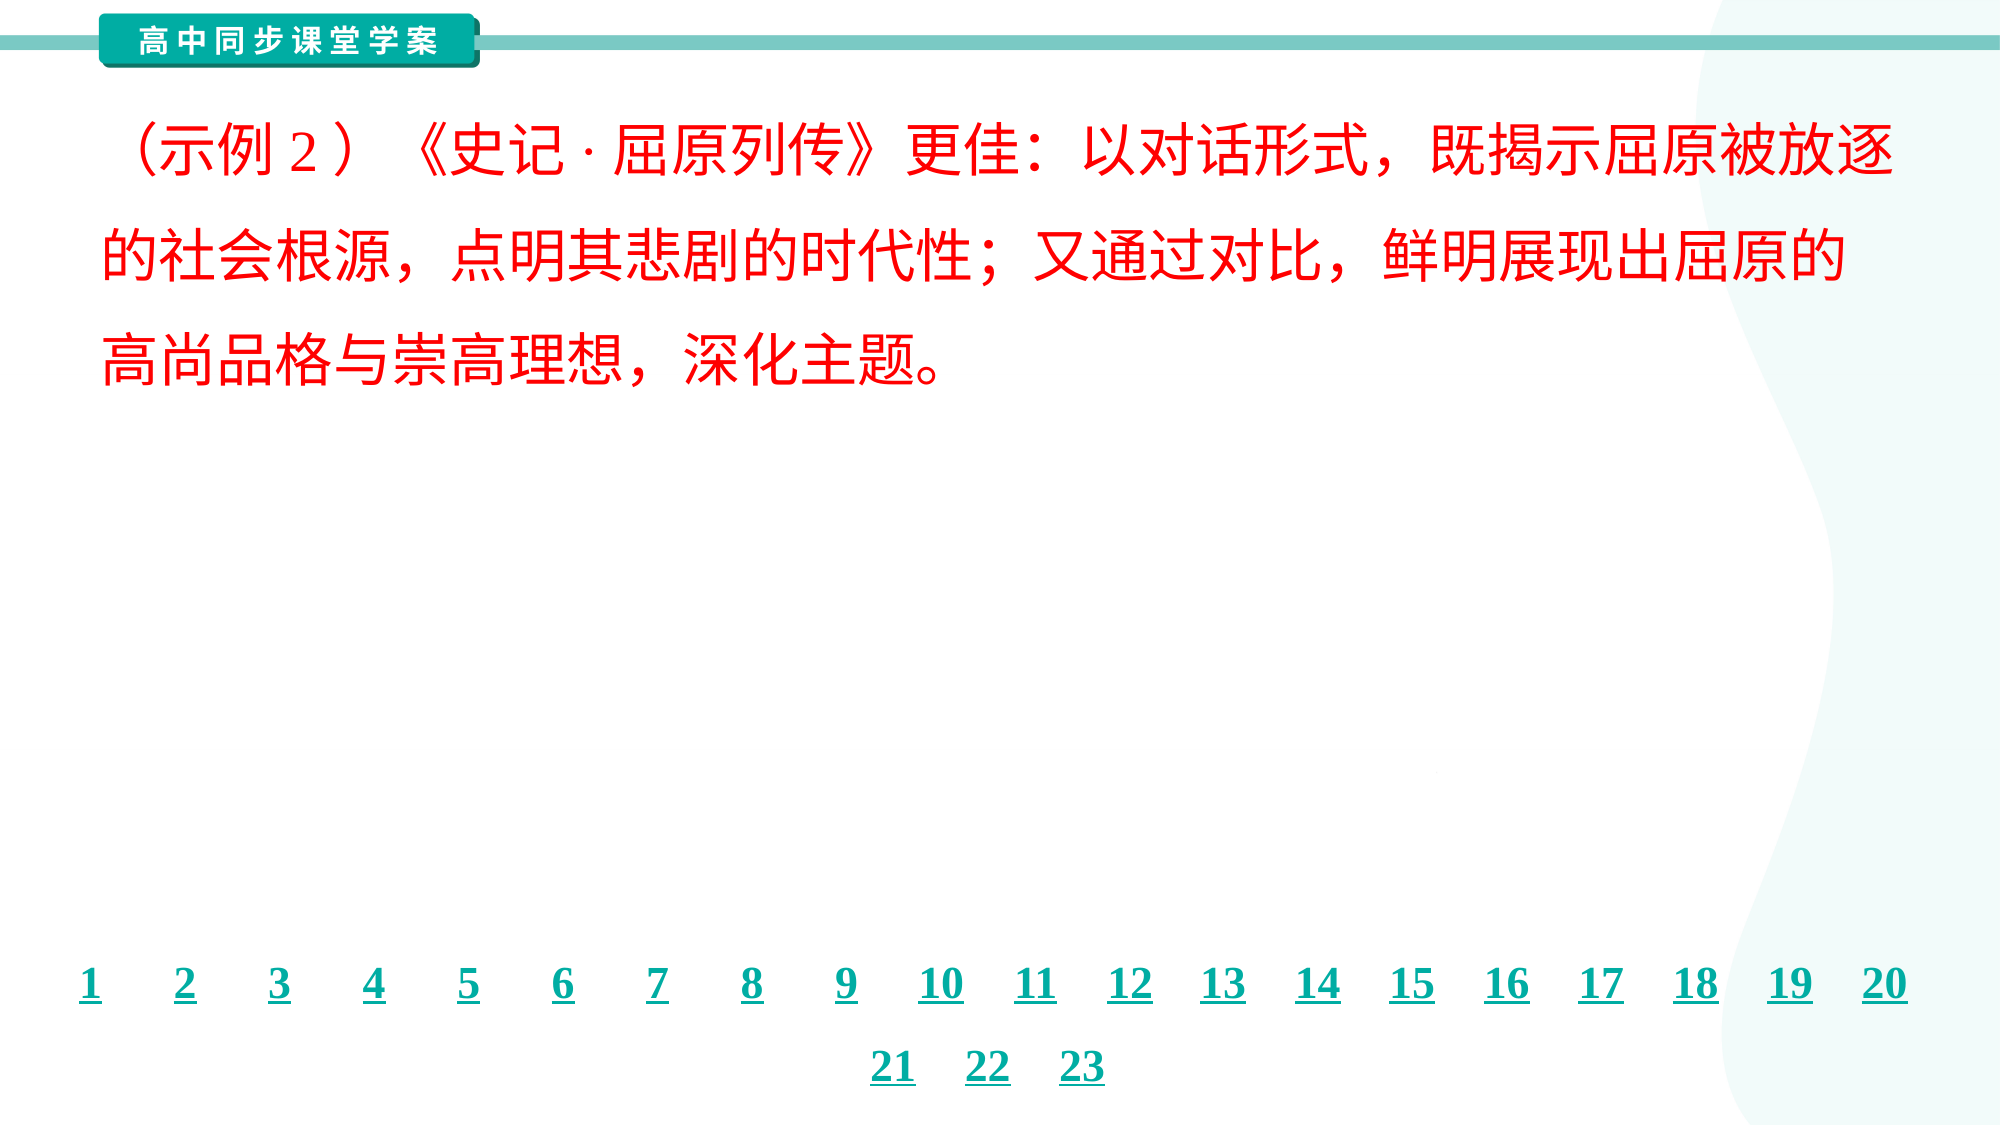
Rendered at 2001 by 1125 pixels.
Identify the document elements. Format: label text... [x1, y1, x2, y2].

picture [0, 0, 2000, 1125]
text_box （示例2）《史记·屈原列传》更佳：以对话形式，既揭示屈原被放逐 的社会根源，点明其悲剧的时代性；又通过对比，鲜明展现出屈原的 高尚品格与崇高理想，深化主题。 [100, 76, 1899, 383]
